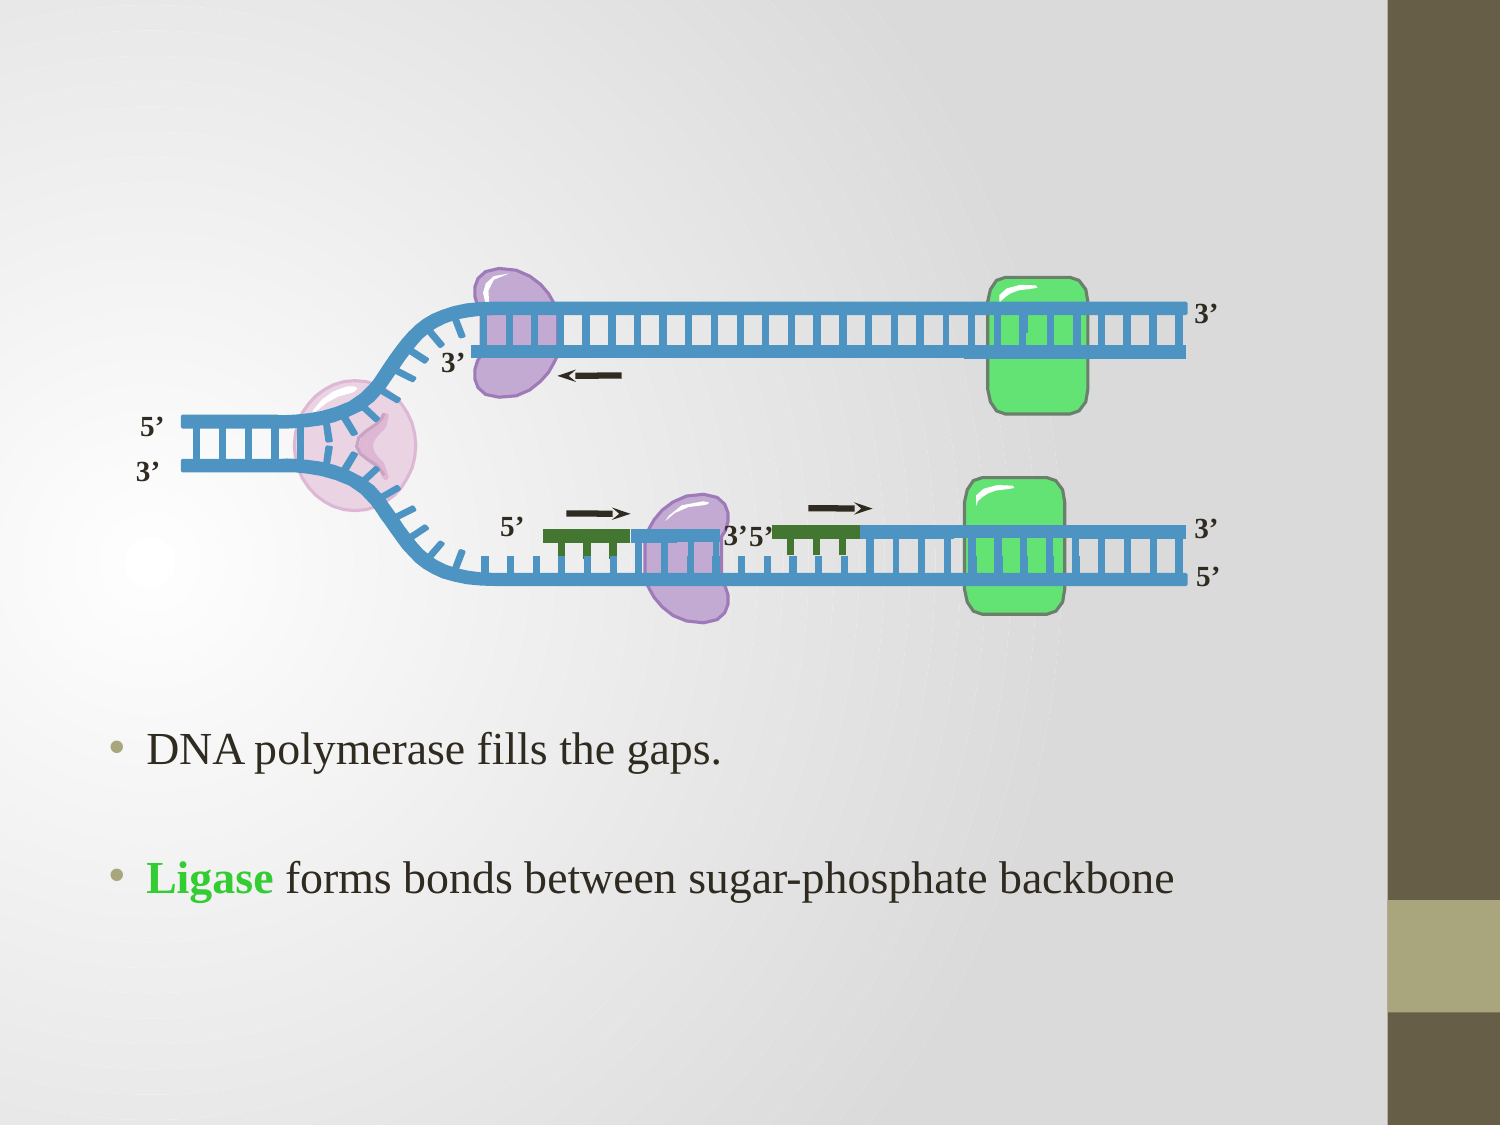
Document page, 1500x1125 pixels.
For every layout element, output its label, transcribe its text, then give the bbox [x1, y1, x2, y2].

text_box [113, 267, 1236, 624]
list DNA polymerase fills the gaps. Ligase forms bonds between sugar-phosphate backbone [75, 262, 1325, 1050]
